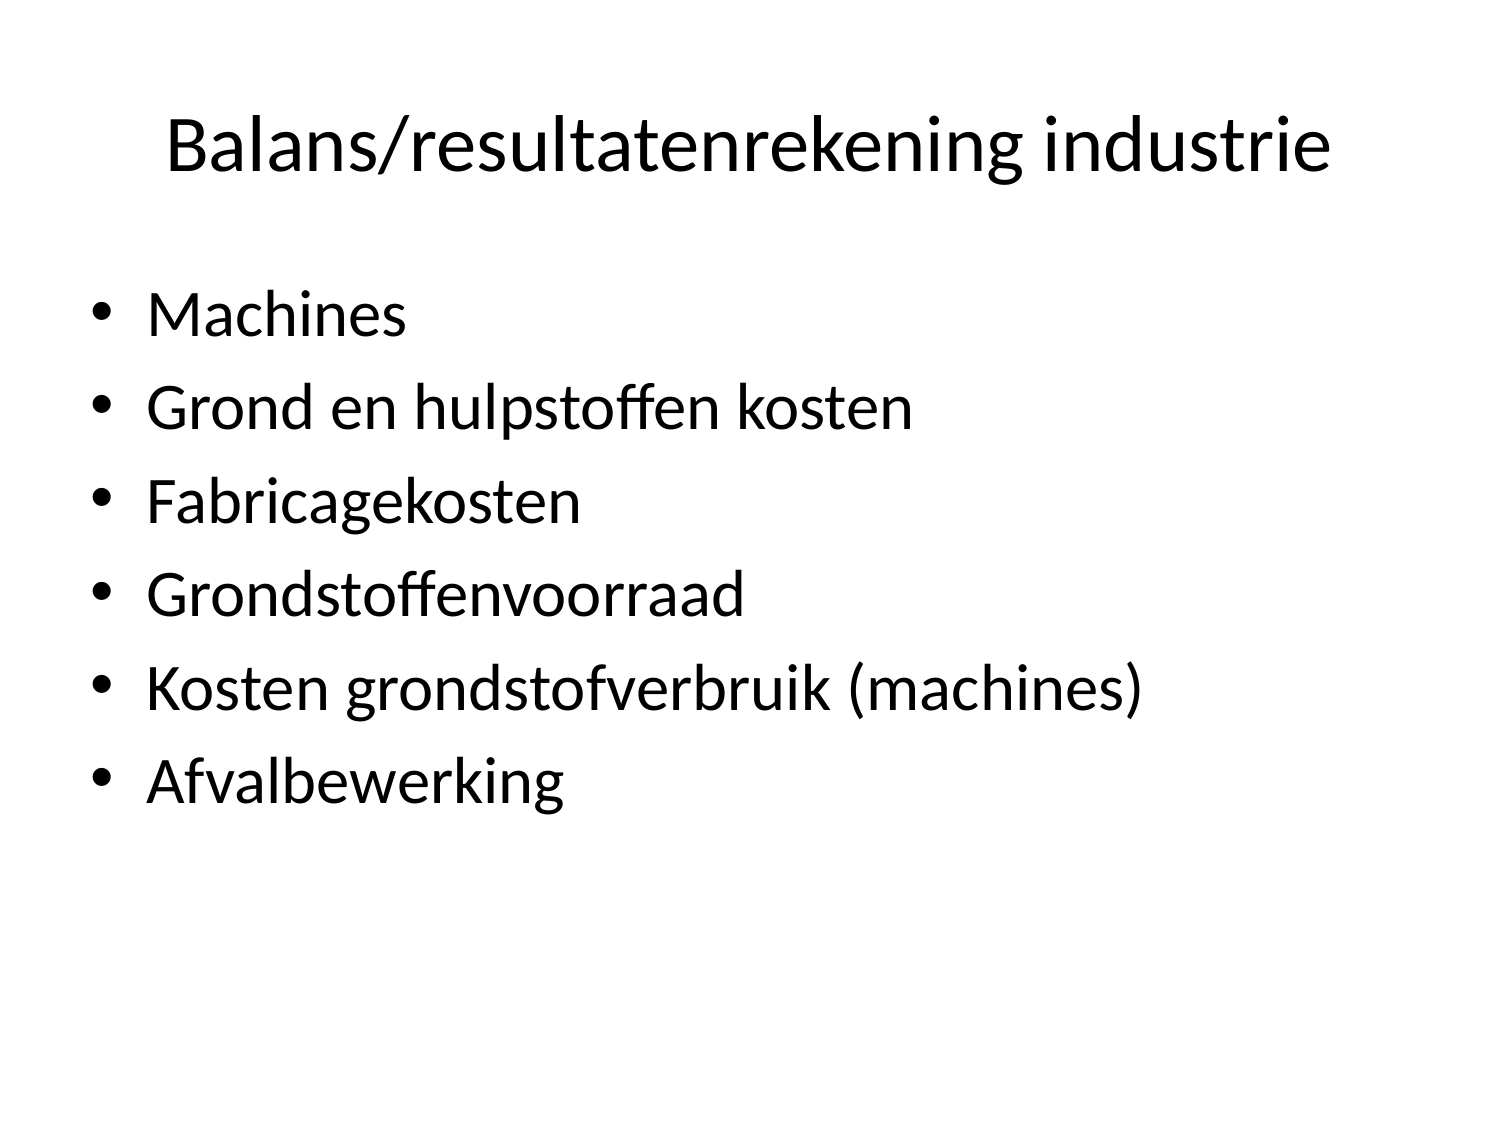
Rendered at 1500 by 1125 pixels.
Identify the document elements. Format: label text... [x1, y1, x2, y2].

list Machines Grond en hulpstoffen kosten Fabricagekosten Grondstoffenvoorraad Kosten grondstofverbruik (machines) Afvalbewerking [75, 262, 1425, 1005]
title Balans/resultatenrekening industrie [75, 45, 1425, 233]
